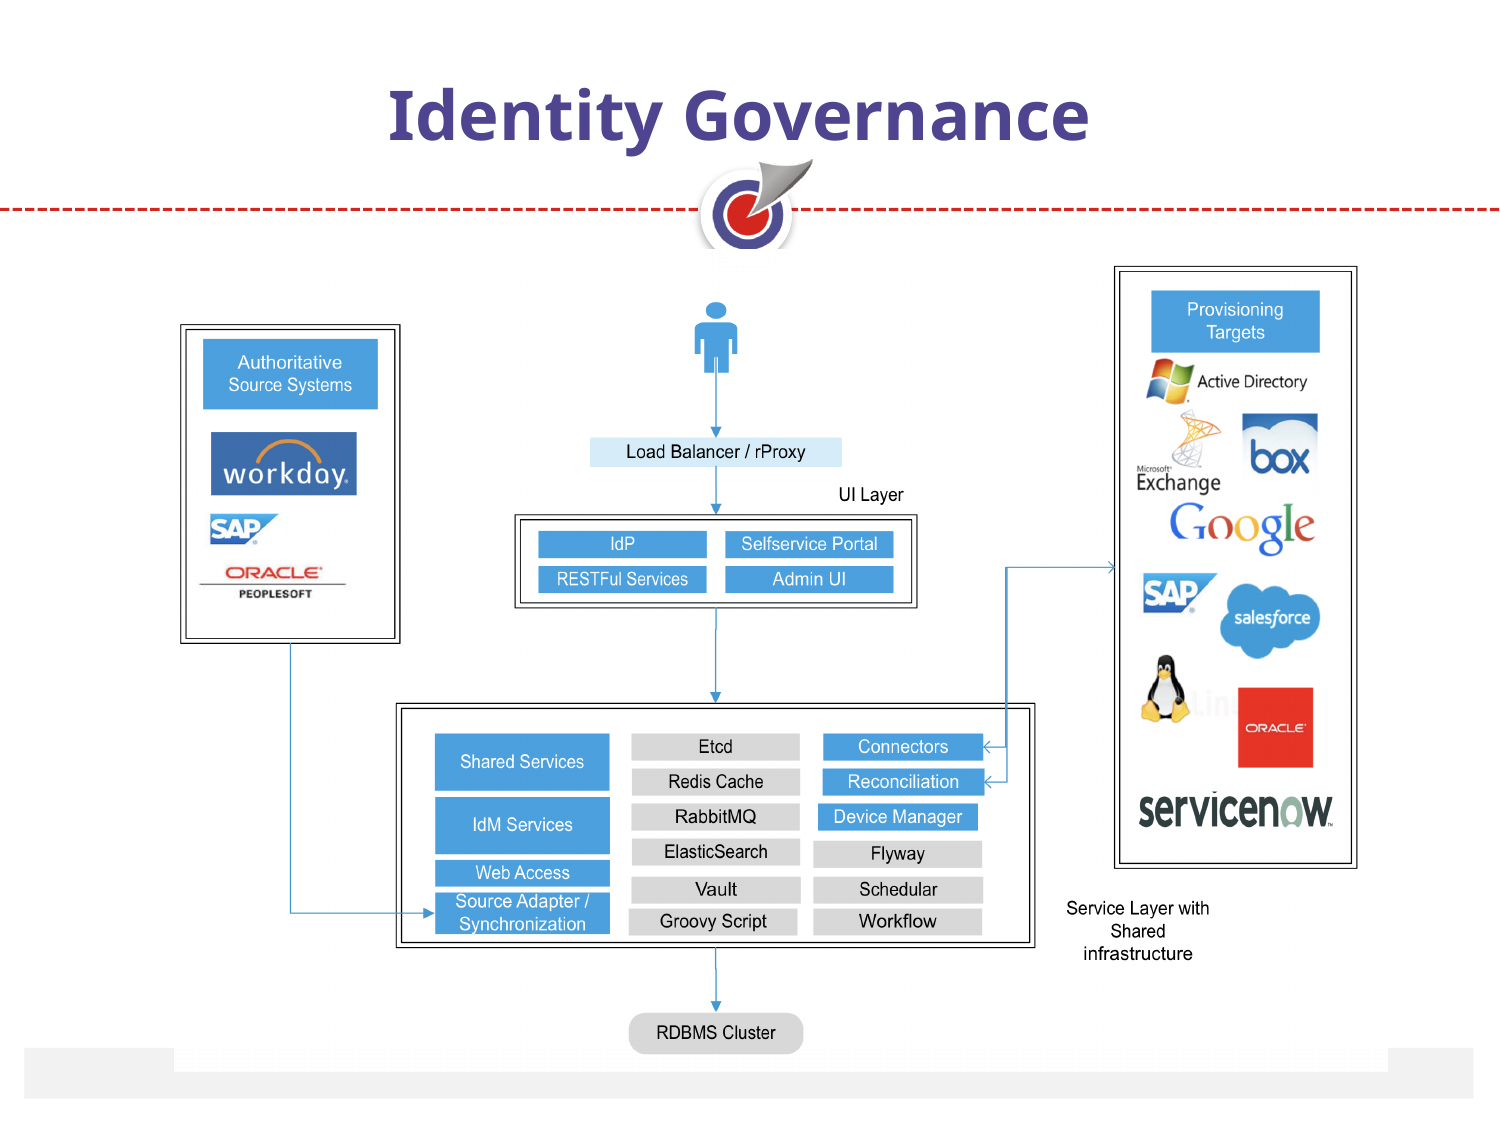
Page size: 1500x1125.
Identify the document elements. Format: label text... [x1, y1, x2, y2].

title Identity Governance [49, 37, 1450, 162]
picture [174, 162, 1388, 1072]
